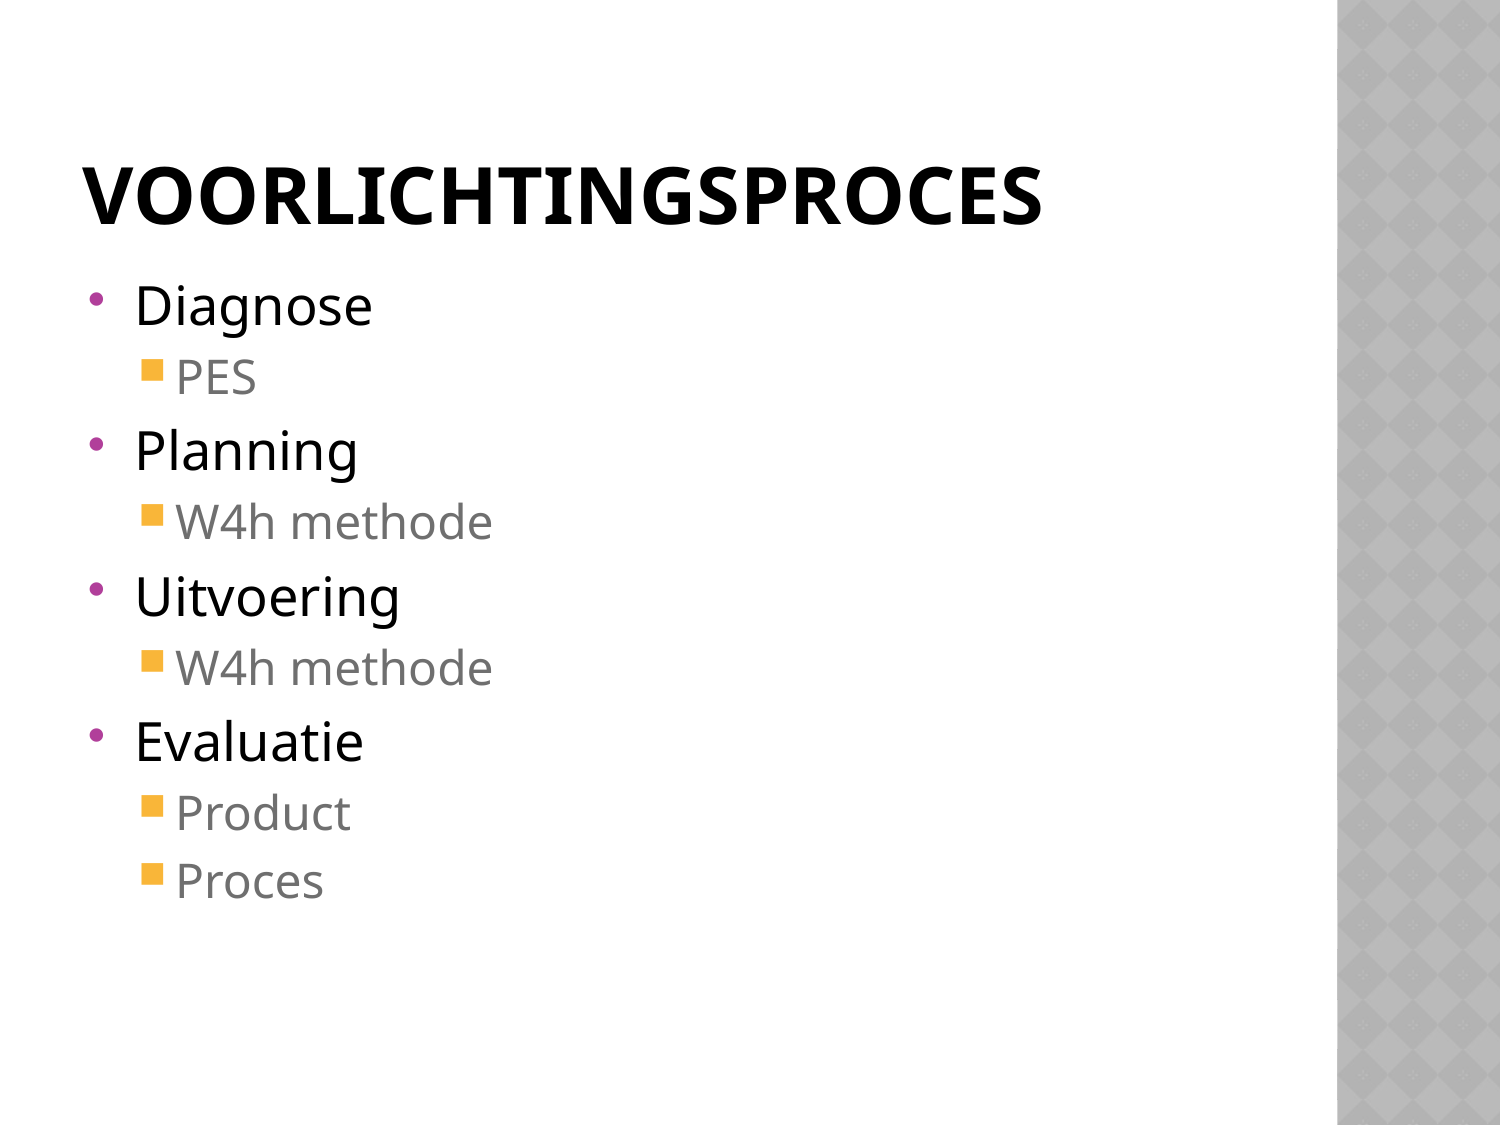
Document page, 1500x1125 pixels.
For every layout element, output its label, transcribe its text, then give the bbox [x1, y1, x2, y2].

title voorlichtingsproces [75, 52, 1263, 240]
list Diagnose PES Planning W4h methode Uitvoering W4h methode Evaluatie Product Proces [75, 264, 1263, 1059]
